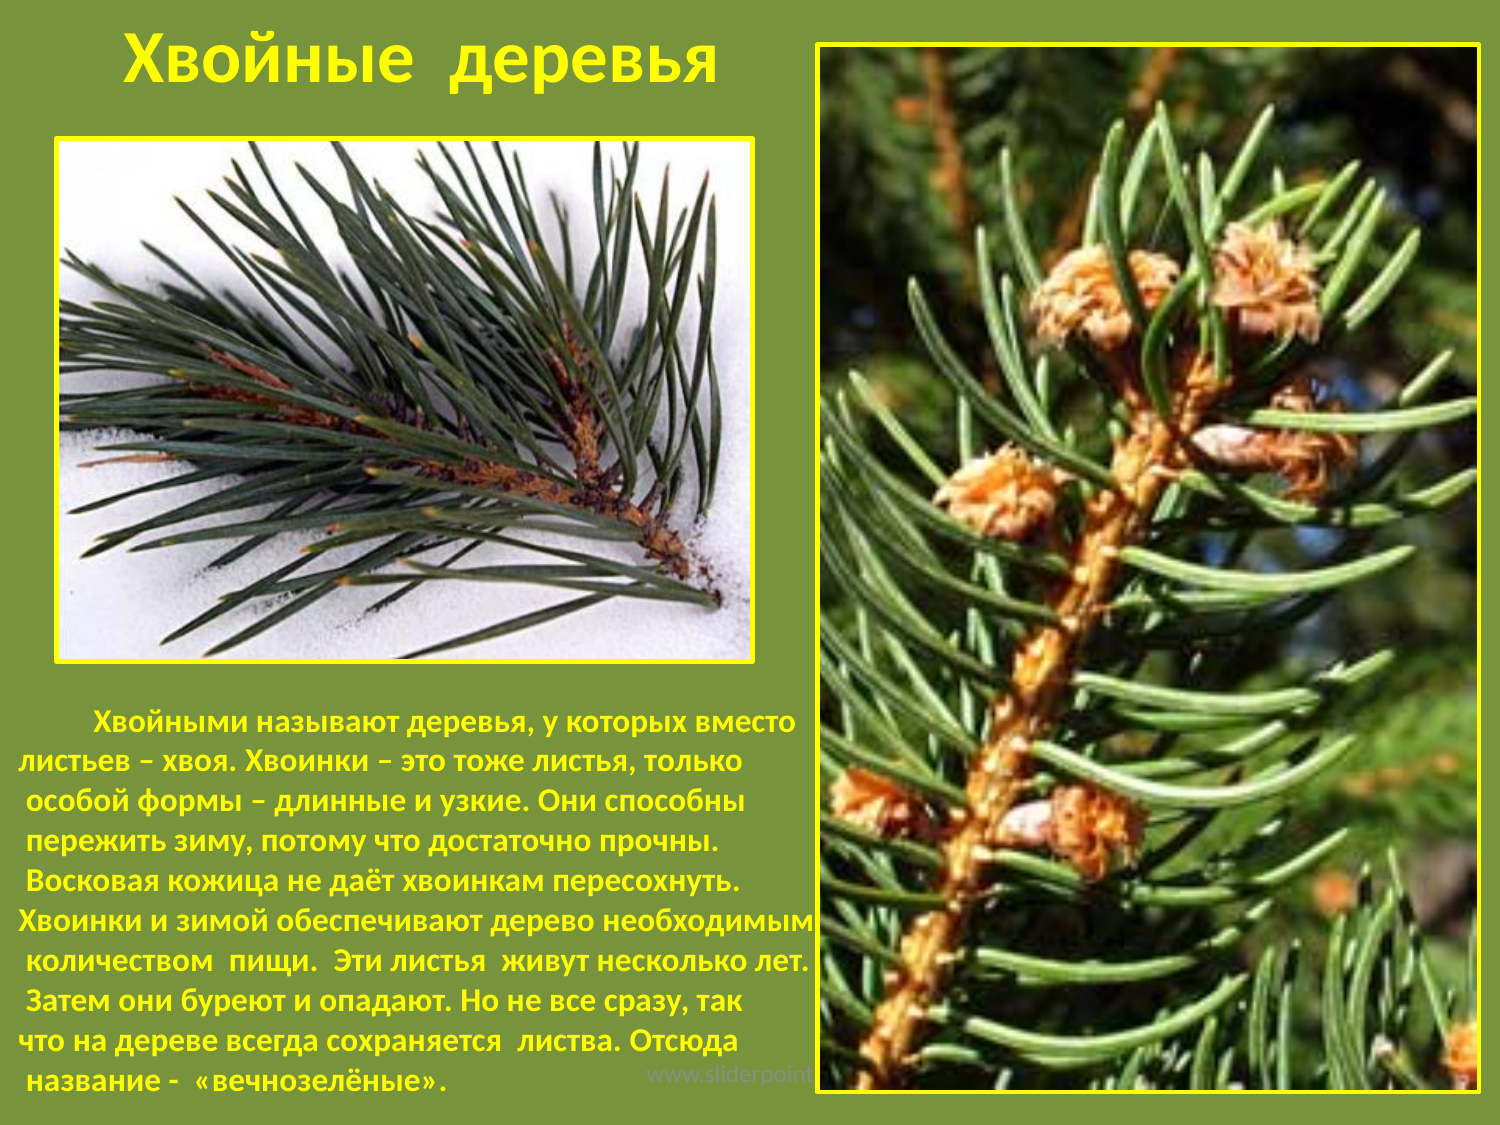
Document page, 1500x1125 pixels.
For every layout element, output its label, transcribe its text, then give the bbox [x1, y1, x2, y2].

picture [58, 140, 751, 660]
footer www.sliderpoint.org [512, 1042, 988, 1103]
picture [819, 46, 1477, 1091]
text_box Хвойными называют деревья, у которых вместо листьев – хвоя. Хвоинки – это тоже листья, только особой формы – длинные и узкие. Они способны пережить зиму, потому что достаточно прочны. Восковая кожица не даёт хвоинкам пересохнуть. Хвоинки и зимой обеспечивают дерево необходимым количеством пищи. Эти листья живут несколько лет. Затем они буреют и опадают. Но не все сразу, так что на дереве всегда сохраняется листва. Отсюда название - «вечнозелёные». [3, 691, 831, 1106]
text_box Хвойные деревья [108, 0, 735, 105]
